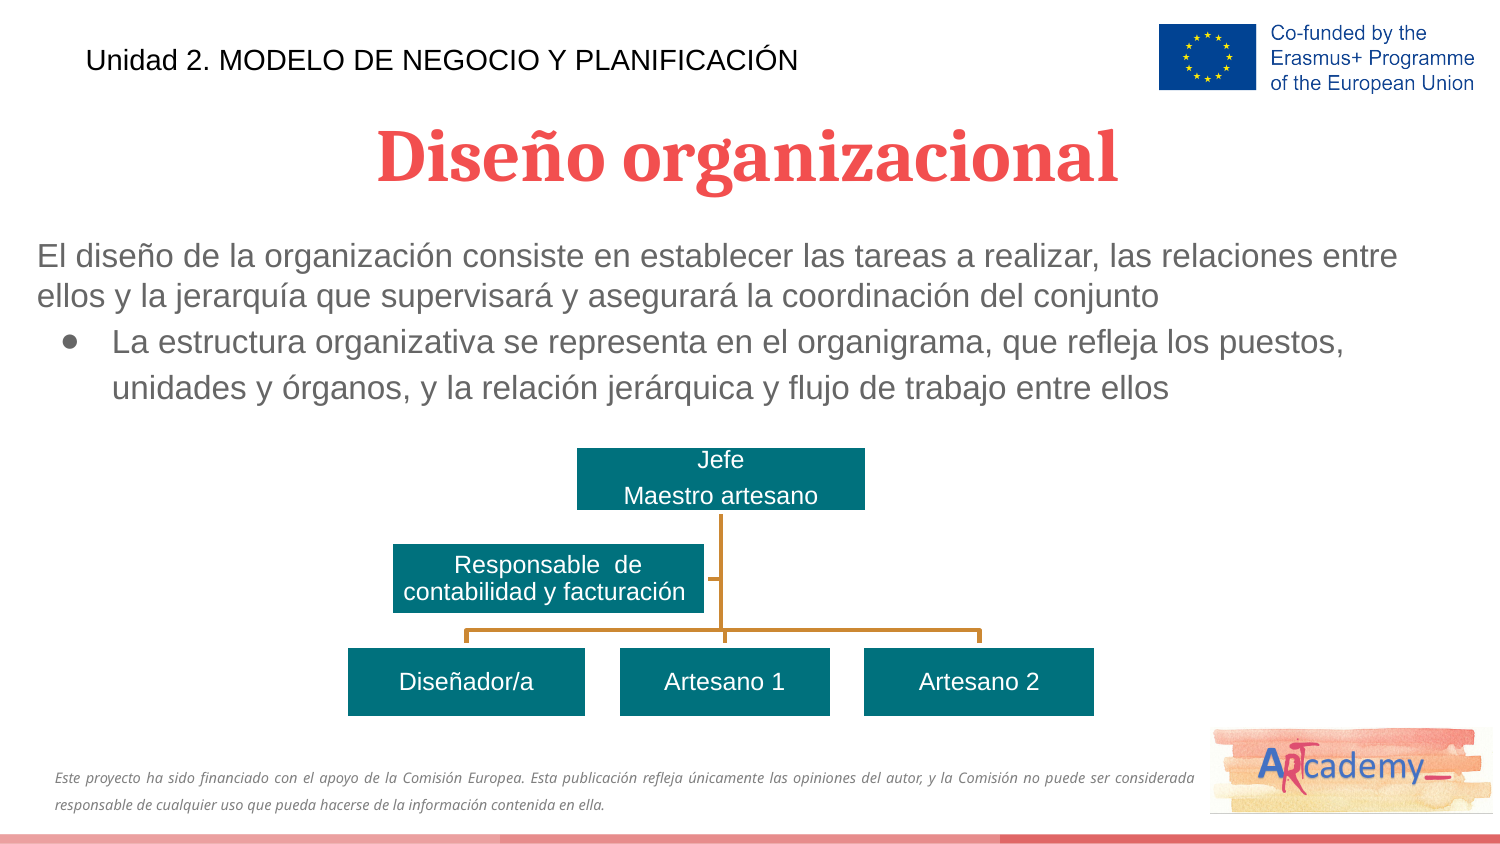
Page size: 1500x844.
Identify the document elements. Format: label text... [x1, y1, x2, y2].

picture [1158, 24, 1474, 94]
title Diseño organizacional [9, 84, 1487, 212]
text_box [344, 443, 1098, 721]
list El diseño de la organización consiste en establecer las tareas a realizar, las relaciones entre ellos y la jerarquía que supervisará y asegurará la coordinación del conjunto La estructura organizativa se representa en el organigrama, que refleja los puestos, unidades y órganos, y la relación jerárquica y flujo de trabajo entre ellos [21, 219, 1479, 732]
text_box Este proyecto ha sido financiado con el apoyo de la Comisión Europea. Esta publicación refleja únicamente las opiniones del autor, y la Comisión no puede ser considerada responsable de cualquier uso que pueda hacerse de la información contenida en ella. [39, 759, 1205, 805]
picture [1210, 709, 1493, 844]
text_box Unidad 2. MODELO DE NEGOCIO Y PLANIFICACIÓN [70, 33, 867, 119]
